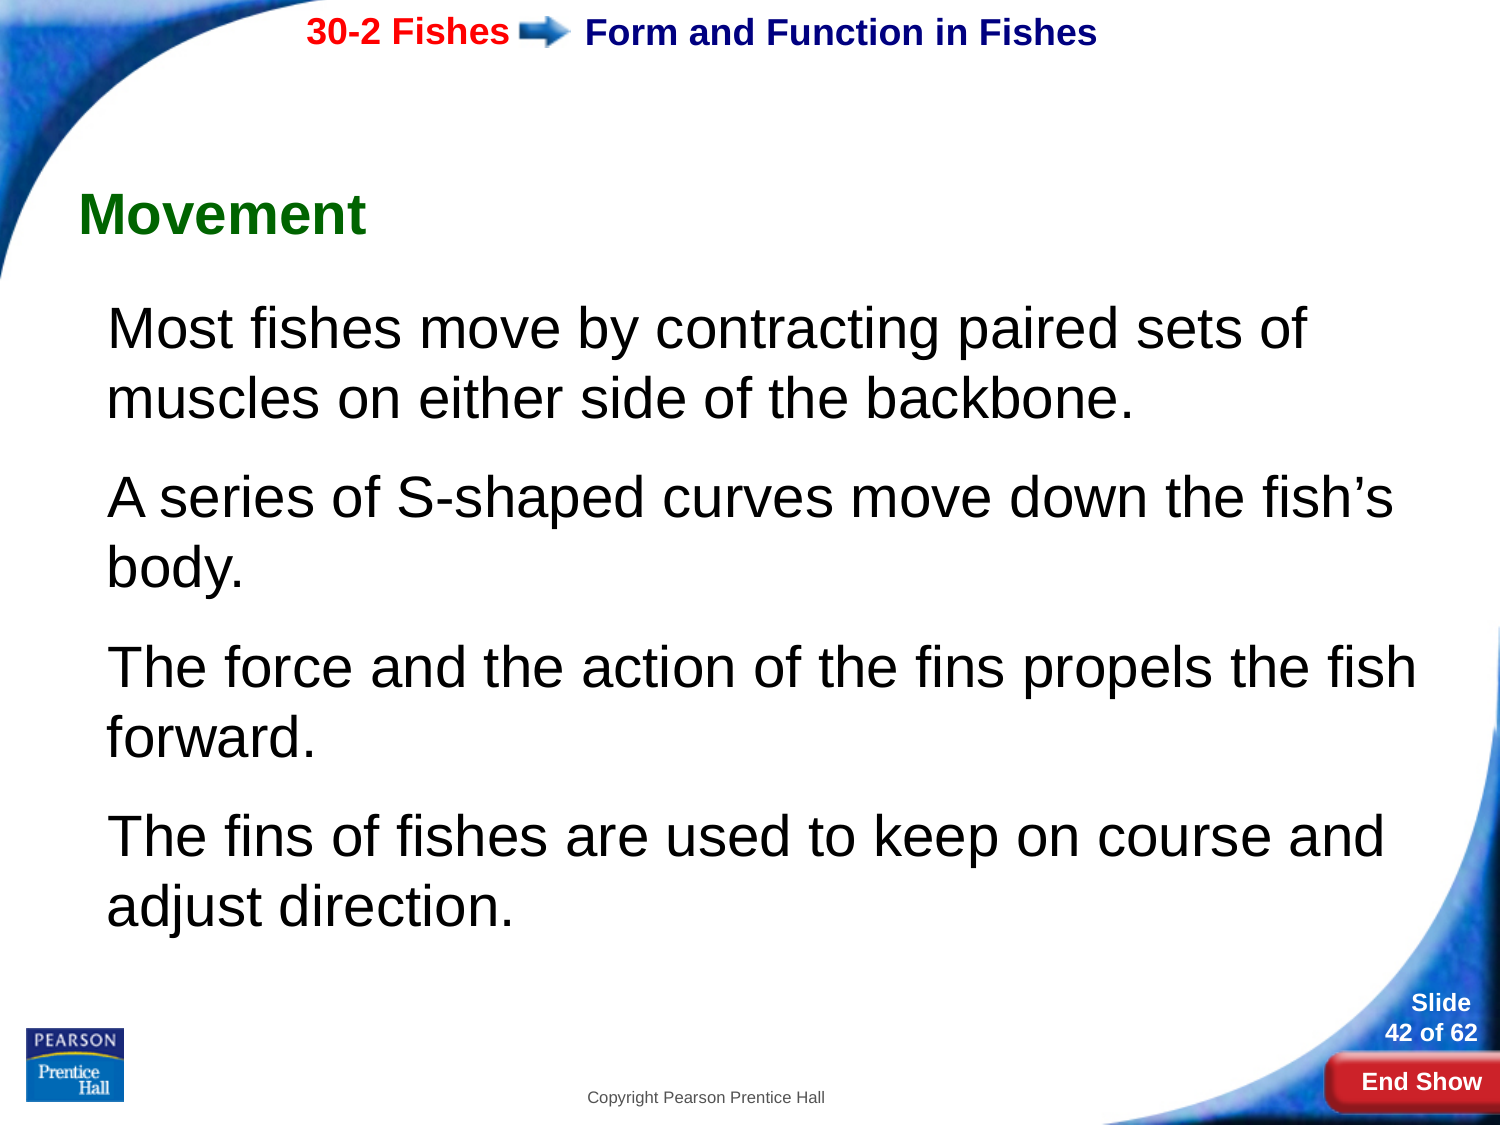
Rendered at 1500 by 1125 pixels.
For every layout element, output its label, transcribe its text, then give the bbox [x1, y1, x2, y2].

picture [0, 0, 1500, 1125]
footer Copyright Pearson Prentice Hall [468, 1078, 945, 1105]
list Movement Most fishes move by contracting paired sets of muscles on either side of the backbone. A series of S-shaped curves move down the fish’s body. The force and the action of the fins propels the fish forward. The fins of fishes are used to keep on course and adjust direction. [44, 179, 1448, 992]
title Form and Function in Fishes [569, 0, 1239, 76]
